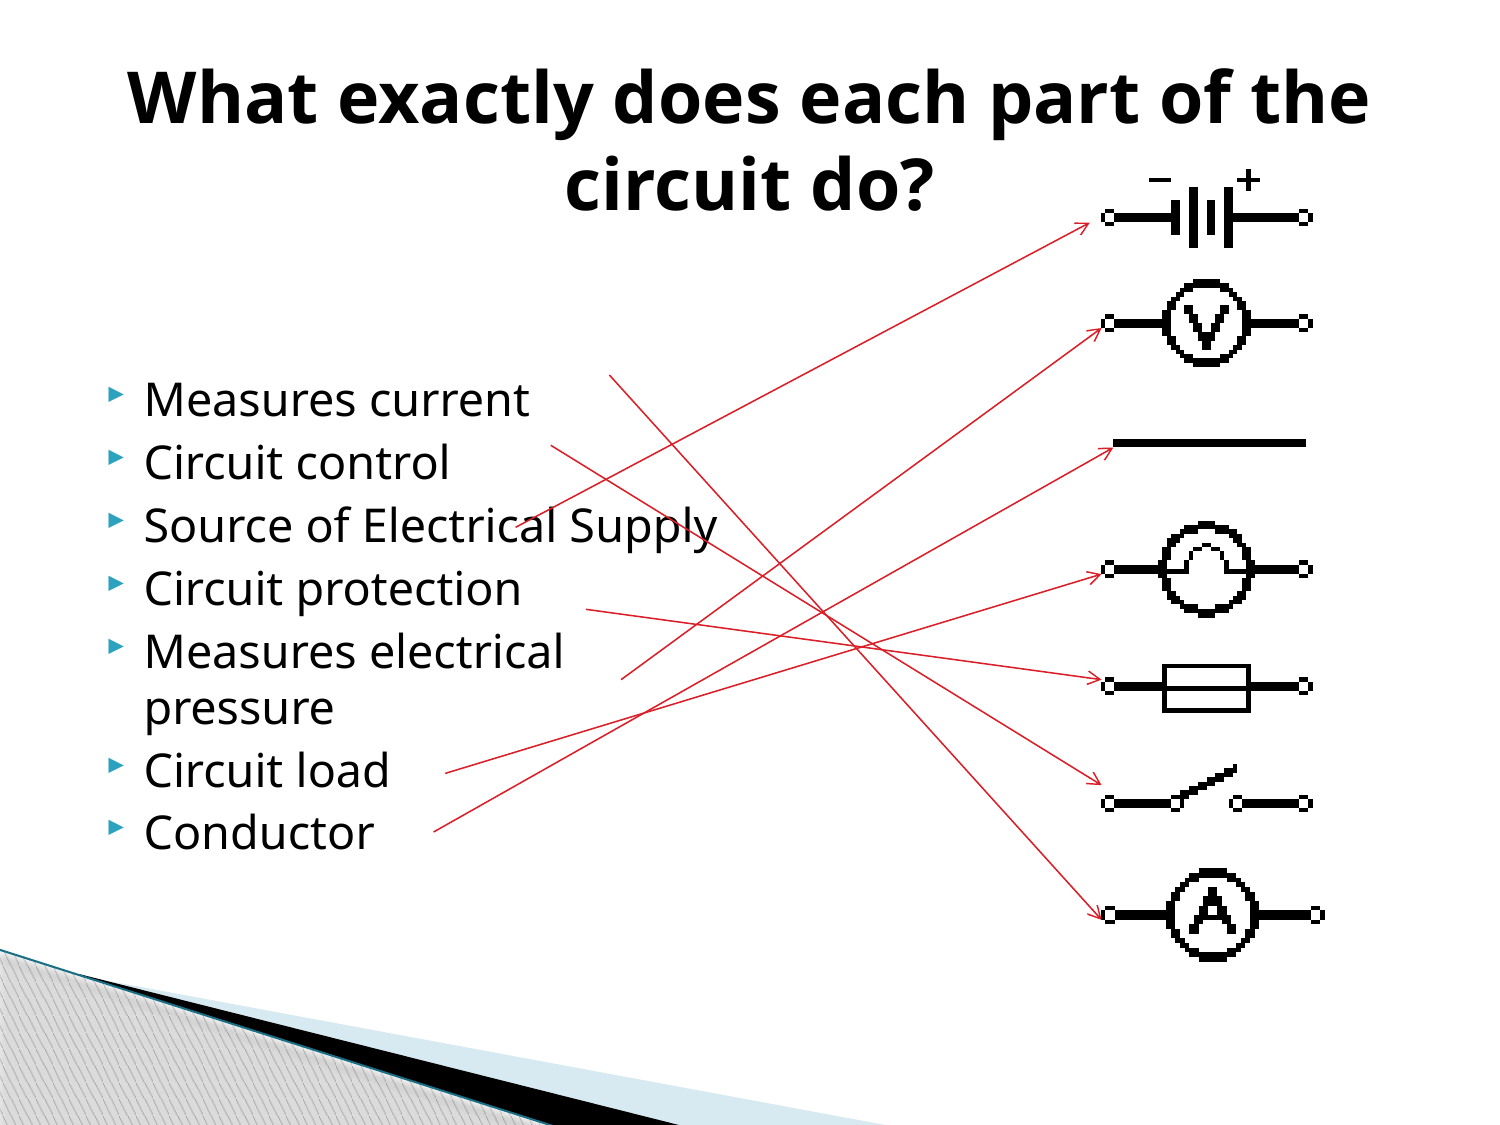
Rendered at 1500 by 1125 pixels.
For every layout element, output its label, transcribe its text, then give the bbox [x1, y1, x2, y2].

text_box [582, 401, 1129, 894]
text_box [433, 447, 1114, 833]
text_box What exactly does each part of the circuit do? [74, 44, 1425, 233]
picture [1101, 116, 1325, 1032]
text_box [515, 222, 1091, 447]
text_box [620, 327, 1102, 447]
text_box Measures current Circuit control Source of Electrical Supply Circuit protection Measures electrical pressure Circuit load Conductor [75, 236, 576, 884]
